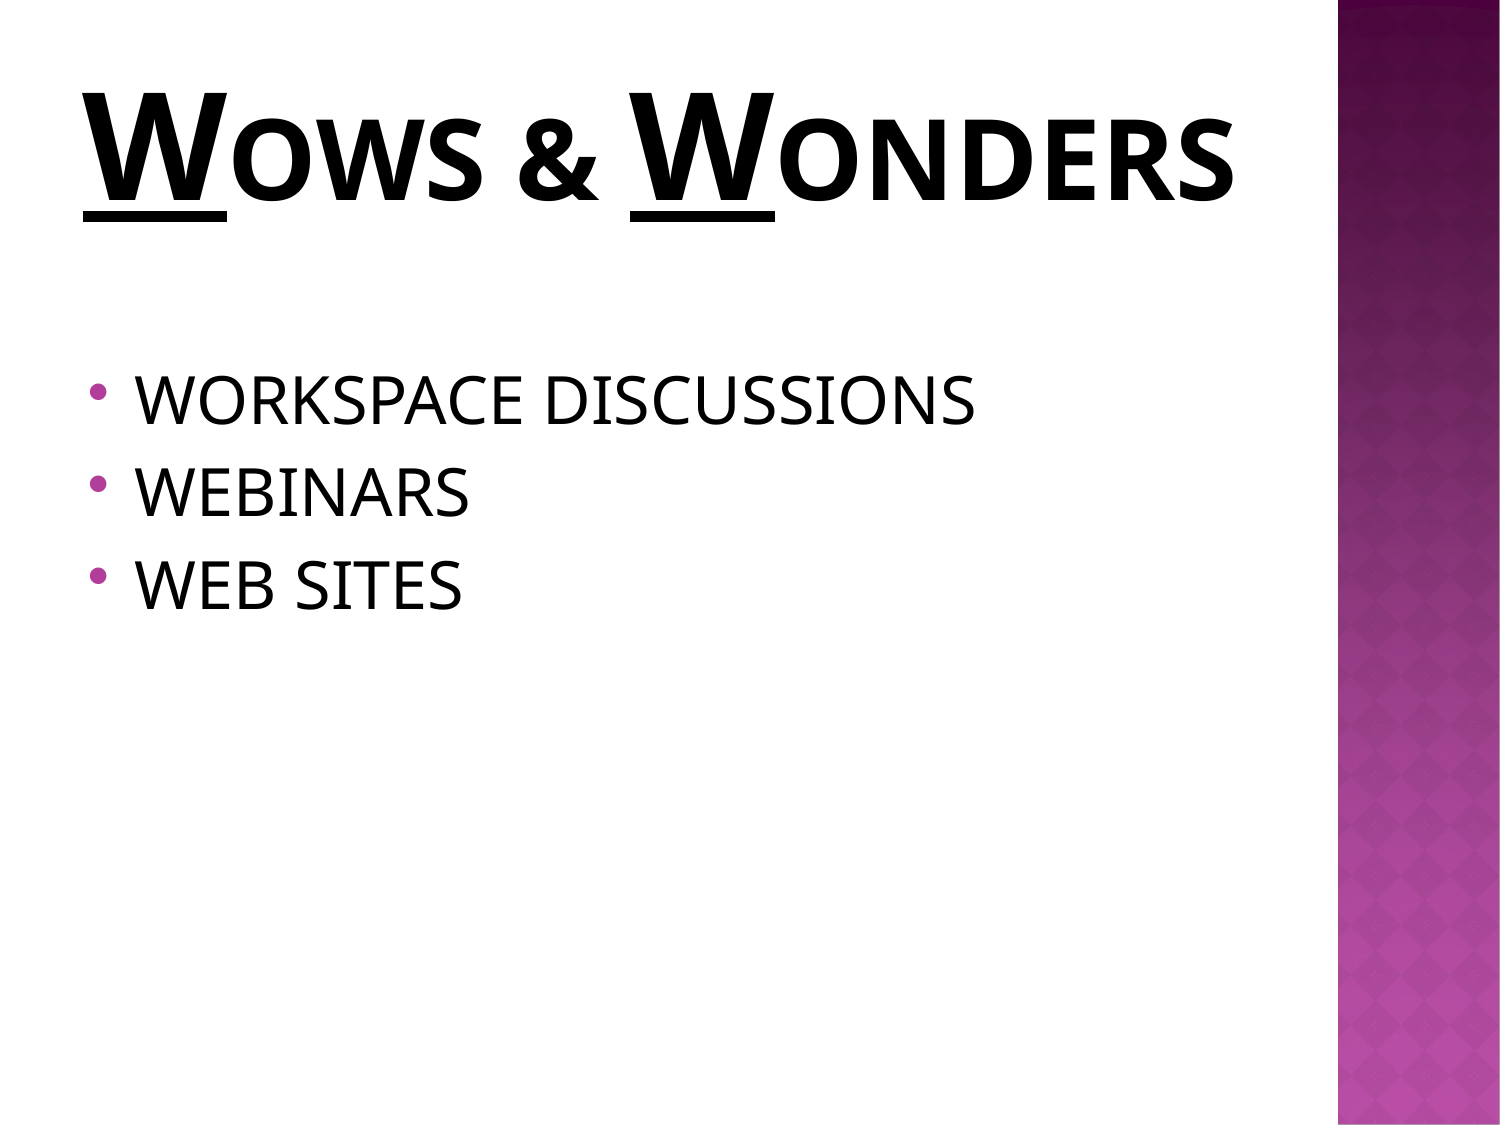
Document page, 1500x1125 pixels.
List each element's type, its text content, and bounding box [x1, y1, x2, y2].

list WORKSPACE DISCUSSIONS WEBINARS WEB SITES [74, 349, 1263, 1068]
title Wows & Wonders [75, 37, 1263, 230]
picture [1337, 0, 1500, 1125]
